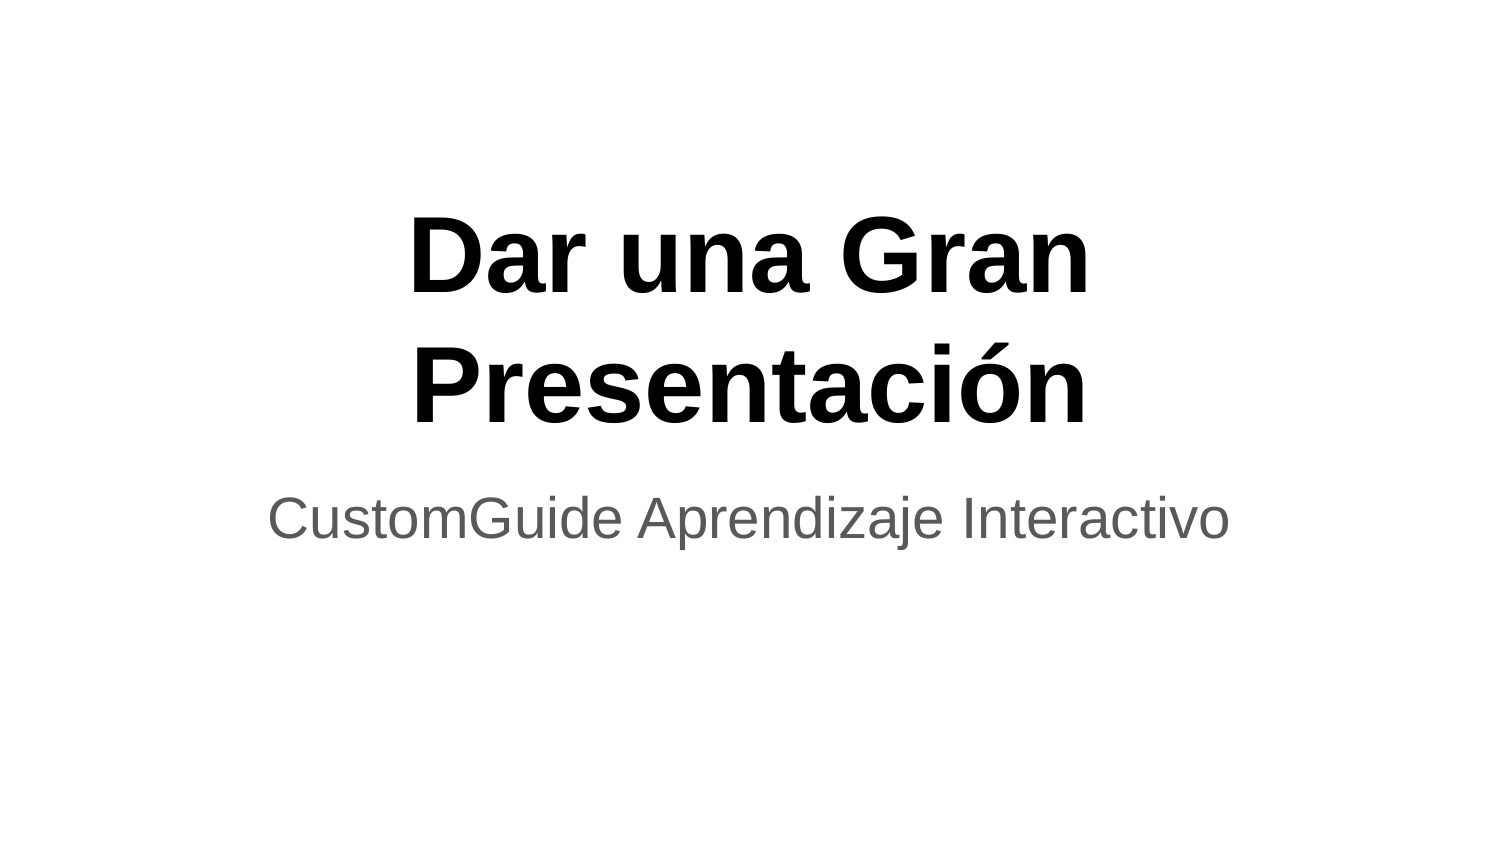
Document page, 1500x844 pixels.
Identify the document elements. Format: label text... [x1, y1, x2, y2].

title Dar una Gran Presentación [51, 122, 1449, 459]
subtitle CustomGuide Aprendizaje Interactivo [51, 464, 1449, 595]
